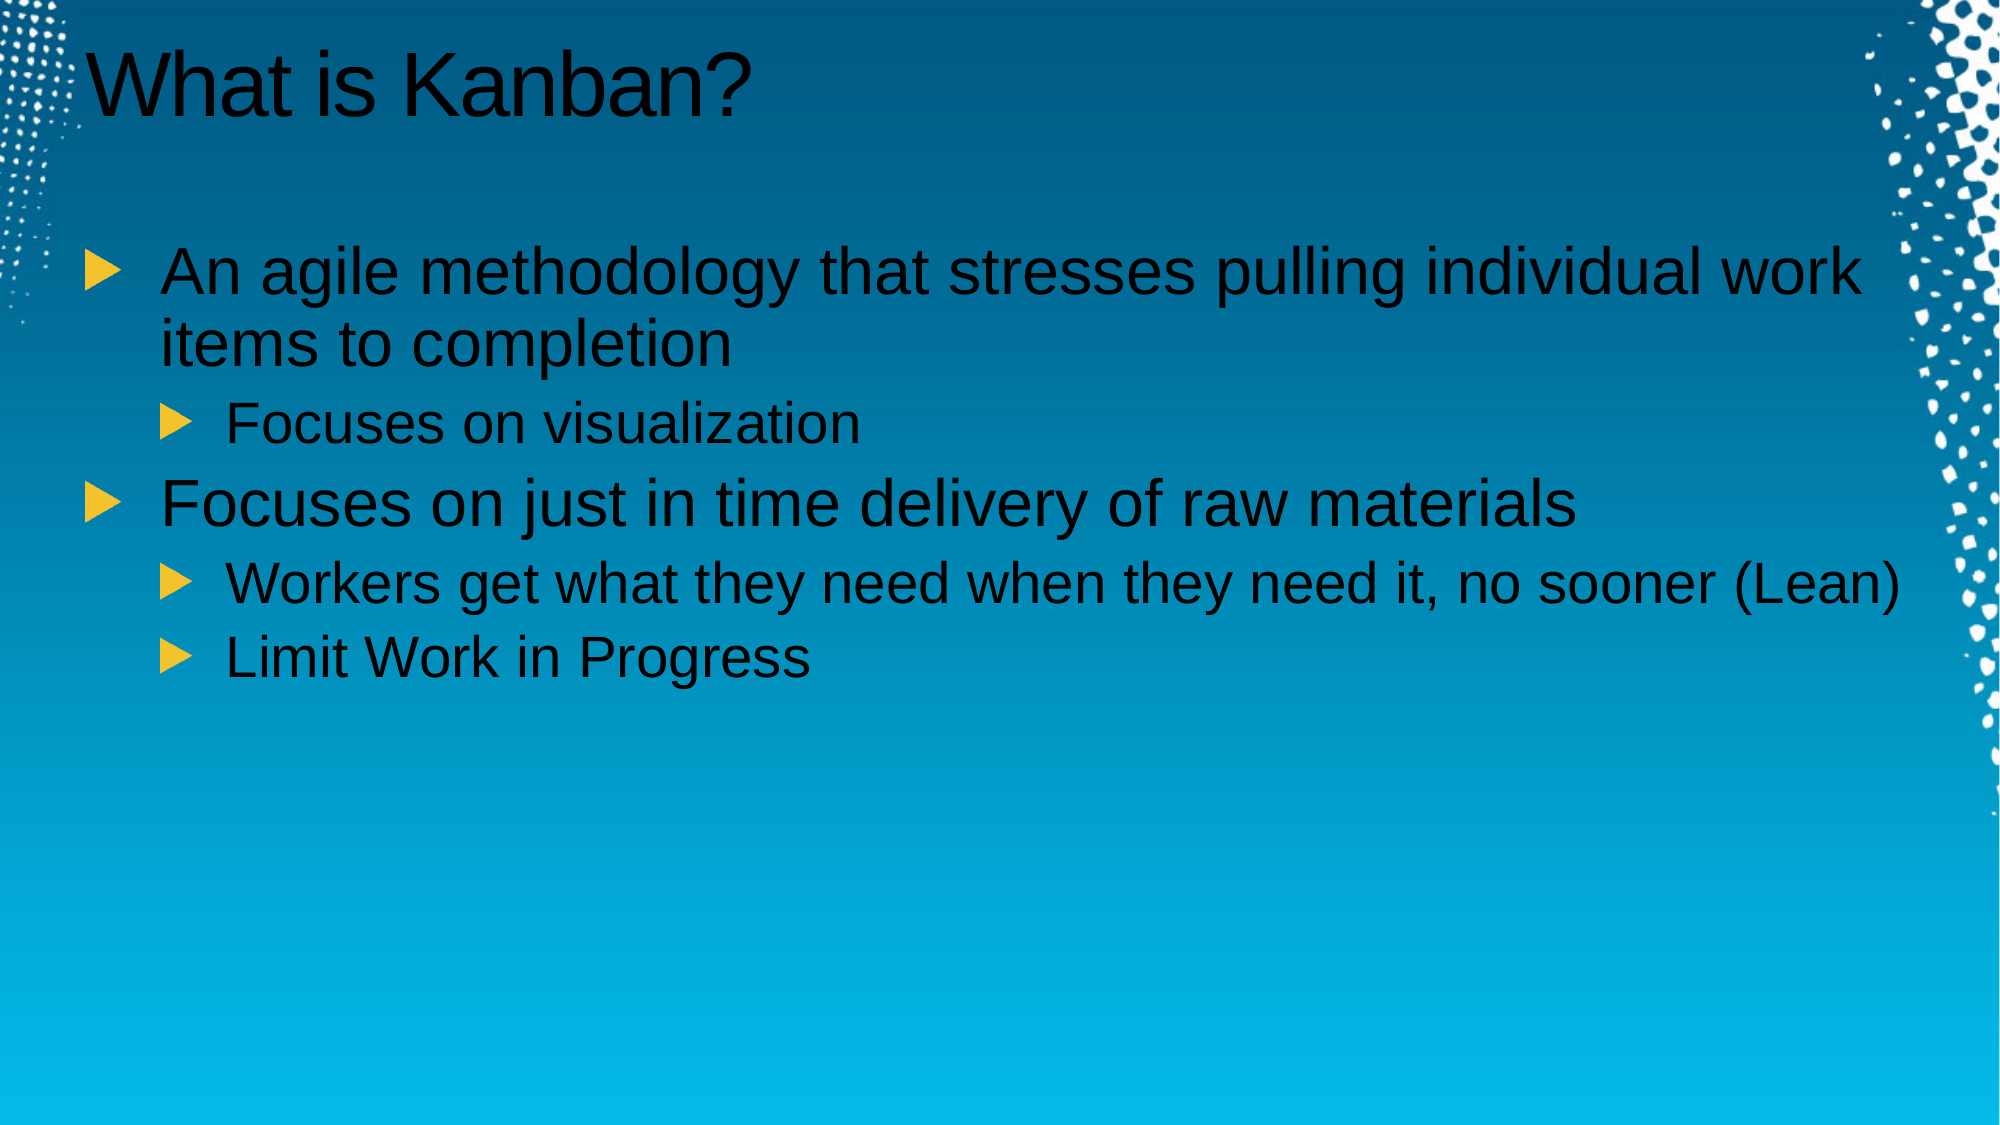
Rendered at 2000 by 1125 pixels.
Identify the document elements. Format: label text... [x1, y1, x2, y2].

picture [1932, 235, 1943, 241]
picture [29, 27, 38, 38]
picture [0, 24, 9, 33]
picture [1914, 308, 1929, 326]
title What is Kanban? [85, 37, 1914, 138]
picture [1957, 187, 1971, 200]
picture [55, 62, 62, 69]
picture [56, 47, 64, 55]
picture [9, 84, 15, 91]
picture [161, 639, 190, 672]
picture [1945, 213, 1955, 220]
picture [1930, 291, 1941, 297]
picture [33, 116, 40, 124]
picture [1994, 382, 2000, 391]
picture [1974, 683, 1985, 694]
picture [1963, 335, 1972, 344]
picture [31, 131, 37, 138]
picture [58, 32, 66, 41]
picture [1952, 502, 1967, 516]
picture [30, 14, 40, 23]
picture [1981, 604, 2000, 620]
picture [1922, 200, 1934, 207]
picture [18, 0, 29, 6]
picture [1935, 177, 1945, 189]
picture [1968, 481, 1978, 492]
picture [41, 59, 48, 67]
picture [1969, 625, 1985, 642]
picture [161, 404, 190, 438]
picture [1973, 368, 1982, 380]
picture [1958, 445, 1968, 460]
picture [1950, 359, 1960, 366]
picture [1929, 27, 1945, 45]
picture [1960, 392, 1970, 403]
picture [1983, 404, 1992, 414]
picture [1892, 212, 1902, 216]
picture [1889, 152, 1901, 166]
picture [1963, 535, 1977, 550]
picture [34, 101, 43, 111]
picture [1993, 321, 2000, 339]
picture [1963, 589, 1976, 607]
picture [1920, 257, 1932, 264]
picture [1921, 0, 1934, 8]
picture [10, 69, 17, 78]
picture [1995, 582, 2000, 595]
picture [47, 0, 57, 10]
picture [1925, 141, 1935, 155]
picture [1926, 344, 1939, 358]
picture [1948, 413, 1958, 424]
picture [26, 57, 34, 68]
picture [1946, 525, 1956, 533]
picture [1991, 637, 2000, 652]
picture [1972, 570, 1986, 583]
picture [1935, 379, 1948, 391]
picture [24, 72, 32, 79]
picture [1915, 109, 1924, 119]
picture [1935, 431, 1946, 449]
picture [43, 42, 49, 53]
picture [86, 250, 119, 289]
picture [54, 76, 60, 83]
picture [1938, 122, 1950, 133]
picture [0, 155, 5, 163]
picture [1982, 714, 1993, 729]
picture [1941, 324, 1952, 332]
picture [1988, 691, 2000, 709]
picture [1984, 349, 1992, 357]
picture [1914, 274, 1920, 291]
picture [1955, 246, 1965, 256]
picture [1946, 155, 1961, 167]
picture [38, 74, 47, 80]
picture [1928, 399, 1939, 415]
picture [1925, 87, 1941, 99]
picture [1990, 492, 2000, 505]
picture [1978, 517, 1987, 527]
picture [1953, 301, 1962, 312]
picture [1955, 557, 1965, 573]
picture [1963, 278, 1976, 291]
picture [1970, 426, 1980, 436]
list An agile methodology that stresses pulling individual work items to completion Focuses on visualization Focuses on just in time delivery of raw materials Workers get what they need when they need it, no sooner (Lean) Limit Work in Progress [85, 237, 1914, 706]
picture [1911, 223, 1918, 230]
picture [161, 564, 190, 598]
picture [1935, 0, 2000, 306]
picture [28, 42, 36, 53]
picture [1972, 312, 1985, 322]
picture [42, 31, 53, 39]
picture [1991, 747, 2000, 765]
picture [1914, 164, 1923, 177]
picture [16, 143, 21, 151]
picture [1942, 465, 1958, 483]
picture [33, 88, 42, 97]
picture [1992, 438, 2000, 448]
picture [1898, 188, 1912, 198]
picture [1980, 460, 1987, 469]
picture [18, 13, 26, 19]
picture [86, 482, 119, 521]
picture [6, 97, 12, 105]
picture [1988, 547, 2000, 561]
picture [13, 41, 25, 49]
picture [33, 0, 42, 10]
picture [11, 55, 21, 64]
picture [17, 129, 23, 136]
picture [0, 40, 9, 45]
picture [16, 22, 23, 34]
picture [1942, 269, 1953, 276]
picture [1919, 367, 1930, 378]
picture [45, 16, 55, 24]
picture [1979, 657, 1995, 676]
picture [3, 10, 11, 18]
